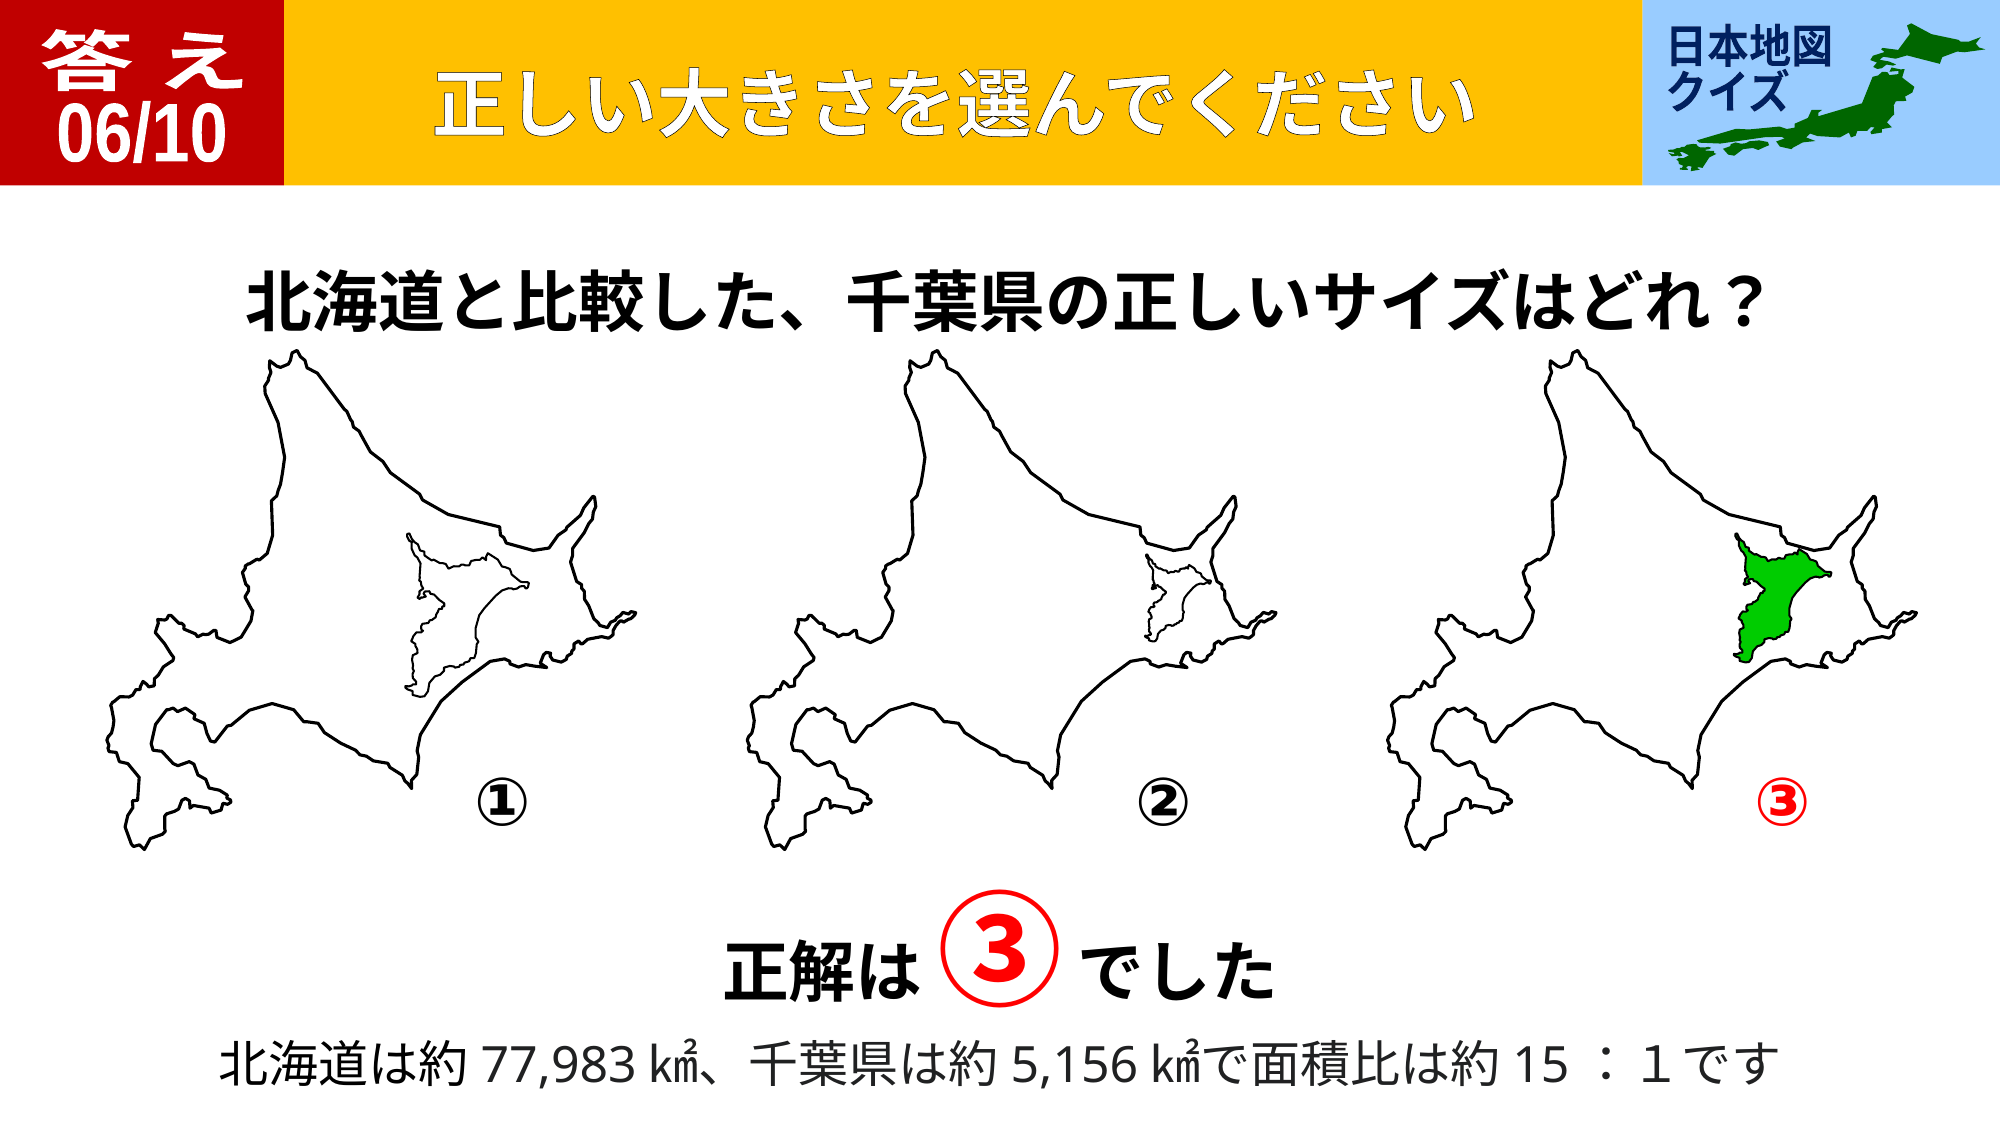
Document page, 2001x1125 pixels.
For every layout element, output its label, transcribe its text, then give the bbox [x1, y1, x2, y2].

text_box [1143, 552, 1213, 644]
text_box [1731, 531, 1834, 665]
text_box ① [459, 751, 546, 847]
text_box [745, 348, 1278, 852]
text_box 北海道は約77,983㎢、千葉県は約5,156㎢で面積比は約15：１です [203, 1024, 1796, 1100]
text_box [1385, 348, 1919, 852]
text_box ③ [1739, 751, 1826, 847]
text_box [403, 531, 531, 699]
text_box ② [1120, 751, 1208, 847]
text_box [104, 348, 638, 852]
text_box 北海道と比較した、千葉県の正しいサイズはどれ？ [230, 252, 1794, 348]
text_box 正解は ③ でした [707, 864, 1293, 1024]
